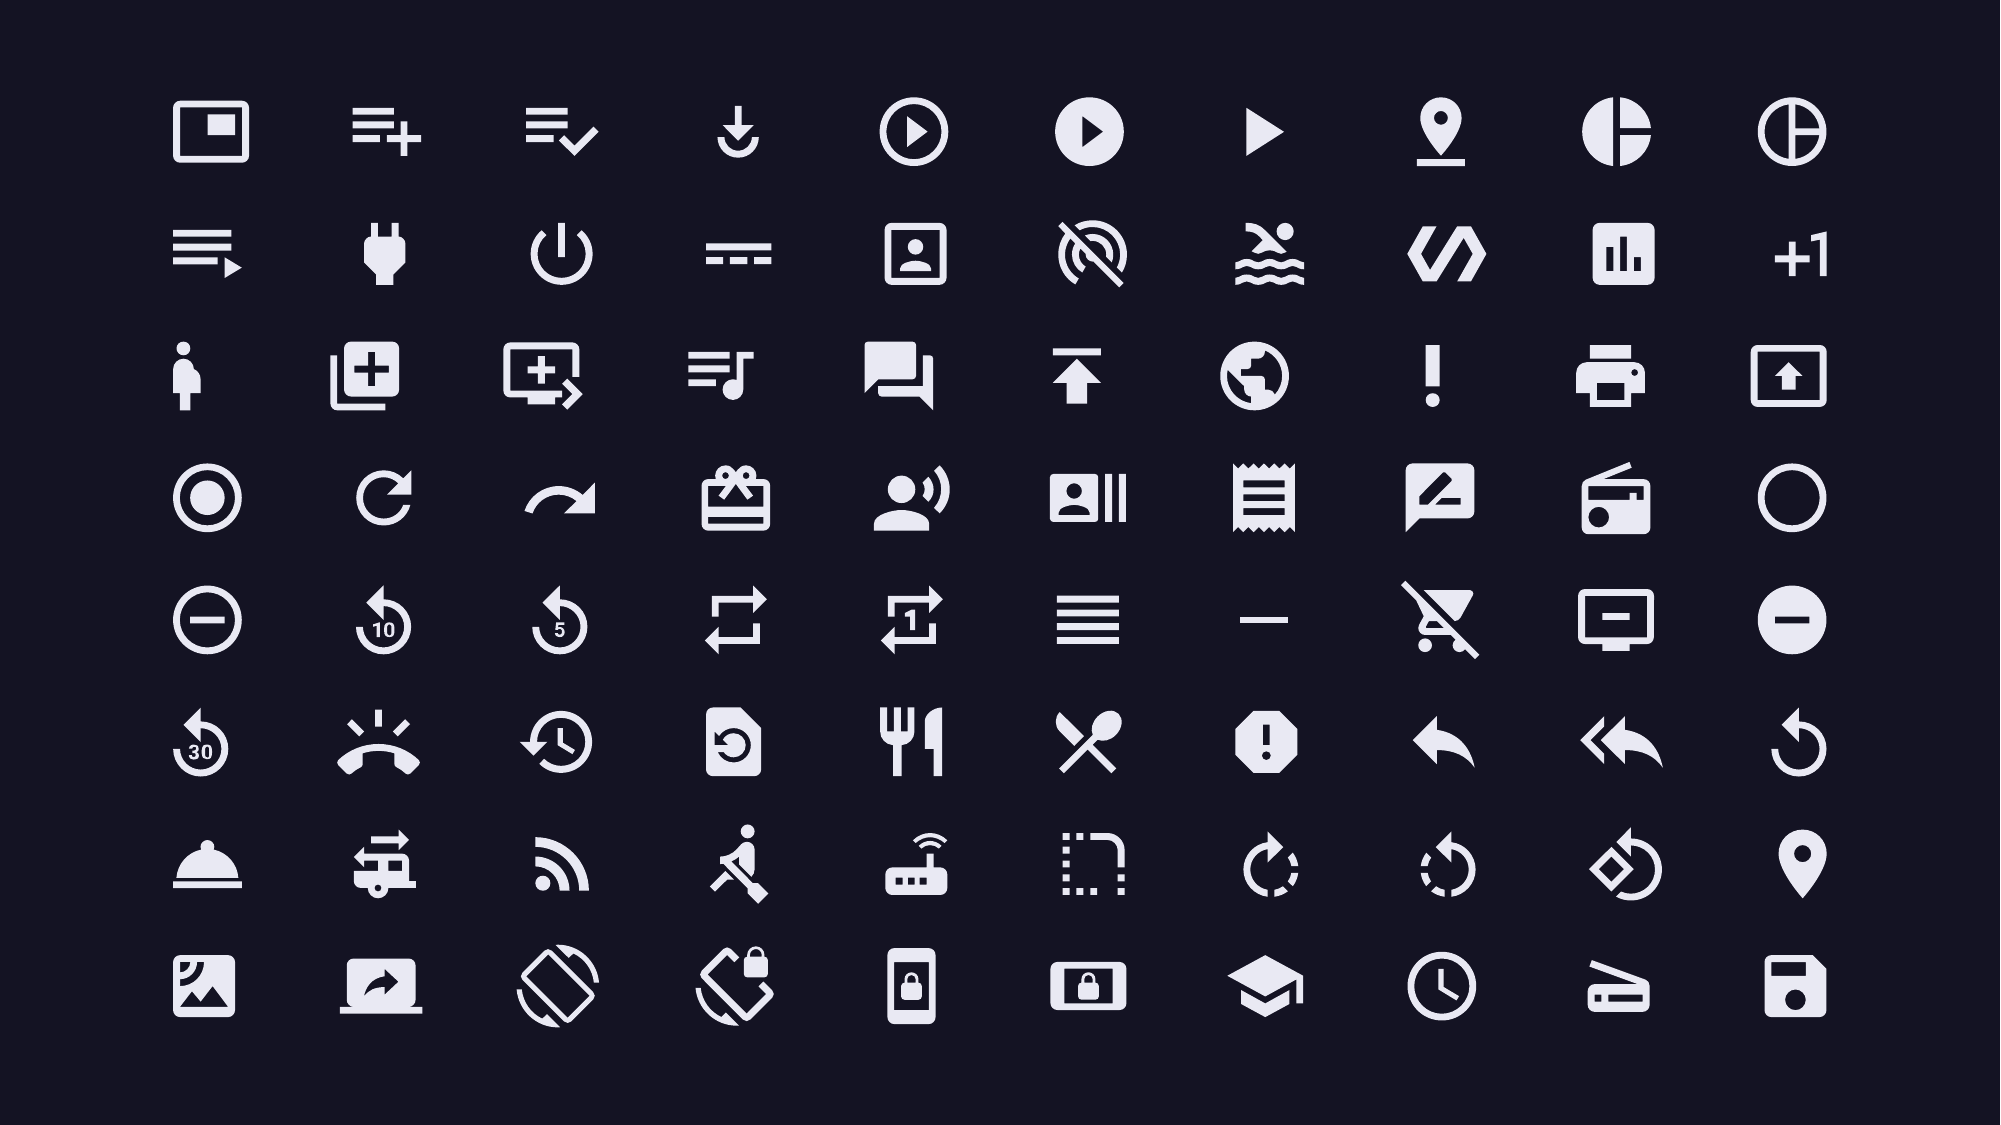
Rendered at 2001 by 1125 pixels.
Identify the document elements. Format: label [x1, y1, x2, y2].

text_box [1056, 637, 1119, 644]
text_box [1058, 221, 1124, 288]
text_box [173, 100, 250, 163]
text_box [339, 958, 423, 1014]
text_box [353, 846, 416, 899]
text_box [1407, 226, 1487, 282]
text_box [1055, 712, 1084, 746]
text_box [1600, 716, 1663, 768]
text_box [1090, 833, 1125, 868]
text_box [375, 709, 382, 727]
text_box [516, 989, 561, 1028]
text_box [355, 585, 412, 655]
text_box [524, 482, 595, 514]
text_box [740, 824, 755, 839]
text_box [173, 881, 242, 889]
text_box [176, 341, 191, 356]
text_box [176, 840, 239, 878]
text_box [1062, 860, 1070, 868]
text_box [1412, 716, 1475, 768]
text_box [688, 351, 730, 359]
text_box [1076, 833, 1084, 840]
text_box [347, 719, 365, 737]
text_box [1235, 274, 1305, 285]
text_box [1105, 473, 1113, 522]
text_box [1062, 846, 1070, 854]
text_box [688, 379, 716, 387]
text_box [1592, 222, 1655, 285]
text_box [1062, 888, 1070, 895]
text_box [1287, 872, 1299, 887]
text_box [1588, 846, 1634, 892]
text_box [722, 105, 754, 141]
text_box [729, 257, 748, 265]
text_box [1056, 623, 1119, 631]
text_box [924, 707, 943, 777]
text_box [934, 465, 950, 514]
text_box [1076, 888, 1084, 895]
text_box [344, 341, 400, 397]
text_box [519, 710, 593, 773]
text_box [1581, 461, 1651, 535]
text_box [352, 121, 394, 129]
text_box [535, 837, 589, 891]
text_box [392, 719, 411, 737]
text_box [1246, 107, 1285, 156]
text_box [887, 948, 936, 1025]
text_box [1056, 595, 1119, 603]
text_box [1062, 833, 1070, 840]
text_box [706, 707, 762, 777]
text_box [173, 955, 236, 1018]
text_box [532, 585, 588, 655]
text_box [1220, 341, 1289, 411]
text_box [1757, 97, 1827, 167]
text_box [1774, 241, 1810, 277]
text_box [1052, 348, 1101, 356]
text_box [706, 257, 724, 265]
text_box [526, 135, 554, 143]
text_box [337, 743, 420, 775]
text_box [1764, 955, 1827, 1018]
text_box [1405, 463, 1475, 533]
text_box [720, 841, 769, 904]
text_box [879, 97, 949, 167]
text_box [704, 623, 760, 655]
text_box [1090, 888, 1098, 895]
text_box [1055, 97, 1124, 167]
text_box [173, 257, 218, 265]
text_box [1420, 852, 1432, 867]
text_box [1401, 580, 1480, 660]
text_box [173, 229, 232, 237]
text_box [503, 342, 580, 405]
text_box [887, 475, 916, 504]
text_box [1117, 888, 1125, 895]
text_box [562, 378, 583, 410]
text_box [1050, 961, 1127, 1011]
text_box [1750, 345, 1827, 407]
text_box [880, 707, 915, 777]
text_box [1580, 716, 1605, 765]
text_box [1052, 358, 1101, 404]
text_box [1416, 159, 1465, 167]
text_box [386, 121, 422, 156]
text_box [1757, 463, 1827, 533]
text_box [1778, 829, 1827, 899]
text_box [918, 840, 942, 849]
text_box [1811, 231, 1827, 277]
text_box [558, 222, 565, 258]
text_box [1245, 222, 1287, 254]
text_box [356, 470, 412, 526]
text_box [173, 707, 229, 777]
text_box [1059, 710, 1122, 774]
text_box [173, 463, 242, 533]
text_box [1118, 473, 1126, 522]
text_box [173, 243, 232, 251]
text_box [173, 585, 242, 655]
text_box [880, 623, 936, 655]
text_box [558, 126, 599, 156]
text_box [1235, 710, 1298, 773]
text_box [1276, 222, 1294, 241]
text_box [711, 585, 767, 617]
text_box [1062, 874, 1070, 882]
text_box [1582, 97, 1614, 167]
text_box [1056, 609, 1119, 617]
text_box [717, 137, 759, 158]
text_box [1287, 852, 1299, 867]
text_box [922, 476, 934, 502]
text_box [1435, 831, 1476, 897]
text_box [1771, 707, 1827, 777]
text_box [1620, 97, 1651, 129]
text_box [1407, 951, 1477, 1021]
text_box [1243, 831, 1284, 897]
text_box [878, 355, 934, 411]
text_box [887, 585, 943, 617]
text_box [701, 465, 771, 531]
text_box [555, 944, 600, 983]
text_box [754, 257, 772, 265]
text_box [1587, 960, 1650, 1012]
text_box [1420, 97, 1462, 156]
text_box [173, 358, 201, 411]
text_box [912, 833, 948, 844]
text_box [1576, 362, 1645, 407]
text_box [1431, 886, 1445, 897]
text_box [526, 121, 568, 129]
text_box [1589, 345, 1632, 359]
text_box [700, 947, 774, 1022]
text_box [709, 871, 734, 892]
text_box [743, 946, 768, 978]
text_box [520, 949, 595, 1023]
text_box [1240, 616, 1289, 624]
text_box [1241, 990, 1290, 1018]
text_box [864, 341, 917, 394]
text_box [224, 257, 242, 278]
text_box [722, 351, 754, 400]
text_box [1117, 874, 1125, 882]
text_box [1235, 258, 1305, 270]
text_box [352, 135, 380, 143]
text_box [352, 107, 394, 115]
text_box [706, 243, 772, 251]
text_box [1274, 886, 1288, 897]
text_box [884, 222, 947, 285]
text_box [371, 829, 410, 851]
text_box [1578, 589, 1655, 651]
text_box [1425, 345, 1440, 387]
text_box [1233, 463, 1295, 533]
text_box [364, 222, 406, 285]
text_box [530, 230, 593, 285]
text_box [1425, 393, 1440, 407]
text_box [873, 510, 930, 531]
text_box [885, 853, 948, 895]
text_box [1757, 585, 1827, 655]
text_box [1074, 220, 1127, 273]
text_box [695, 987, 739, 1026]
text_box [1615, 827, 1662, 901]
text_box [1620, 135, 1651, 167]
text_box [688, 365, 730, 373]
text_box [330, 355, 386, 411]
text_box [1049, 473, 1099, 522]
text_box [1227, 955, 1304, 1004]
text_box [1420, 872, 1432, 887]
text_box [526, 107, 568, 115]
text_box [904, 609, 916, 631]
